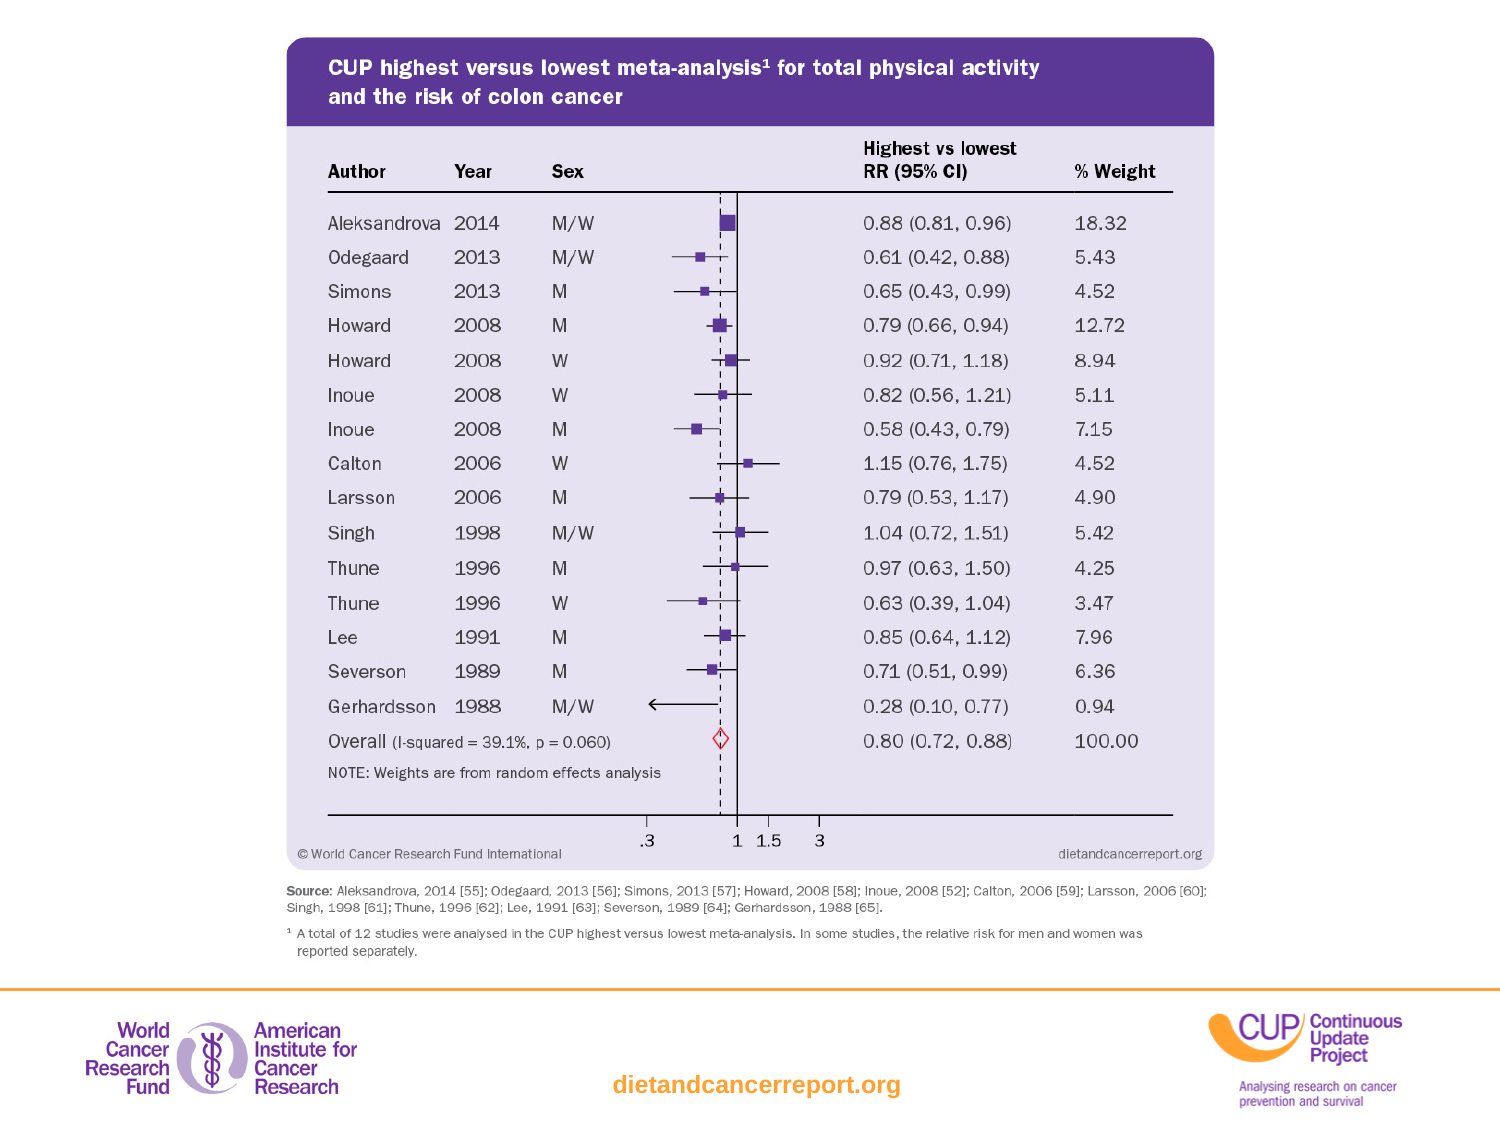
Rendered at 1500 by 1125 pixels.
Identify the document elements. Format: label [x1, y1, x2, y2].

picture [1207, 1013, 1403, 1109]
picture [86, 1022, 357, 1094]
picture [258, 10, 1242, 982]
